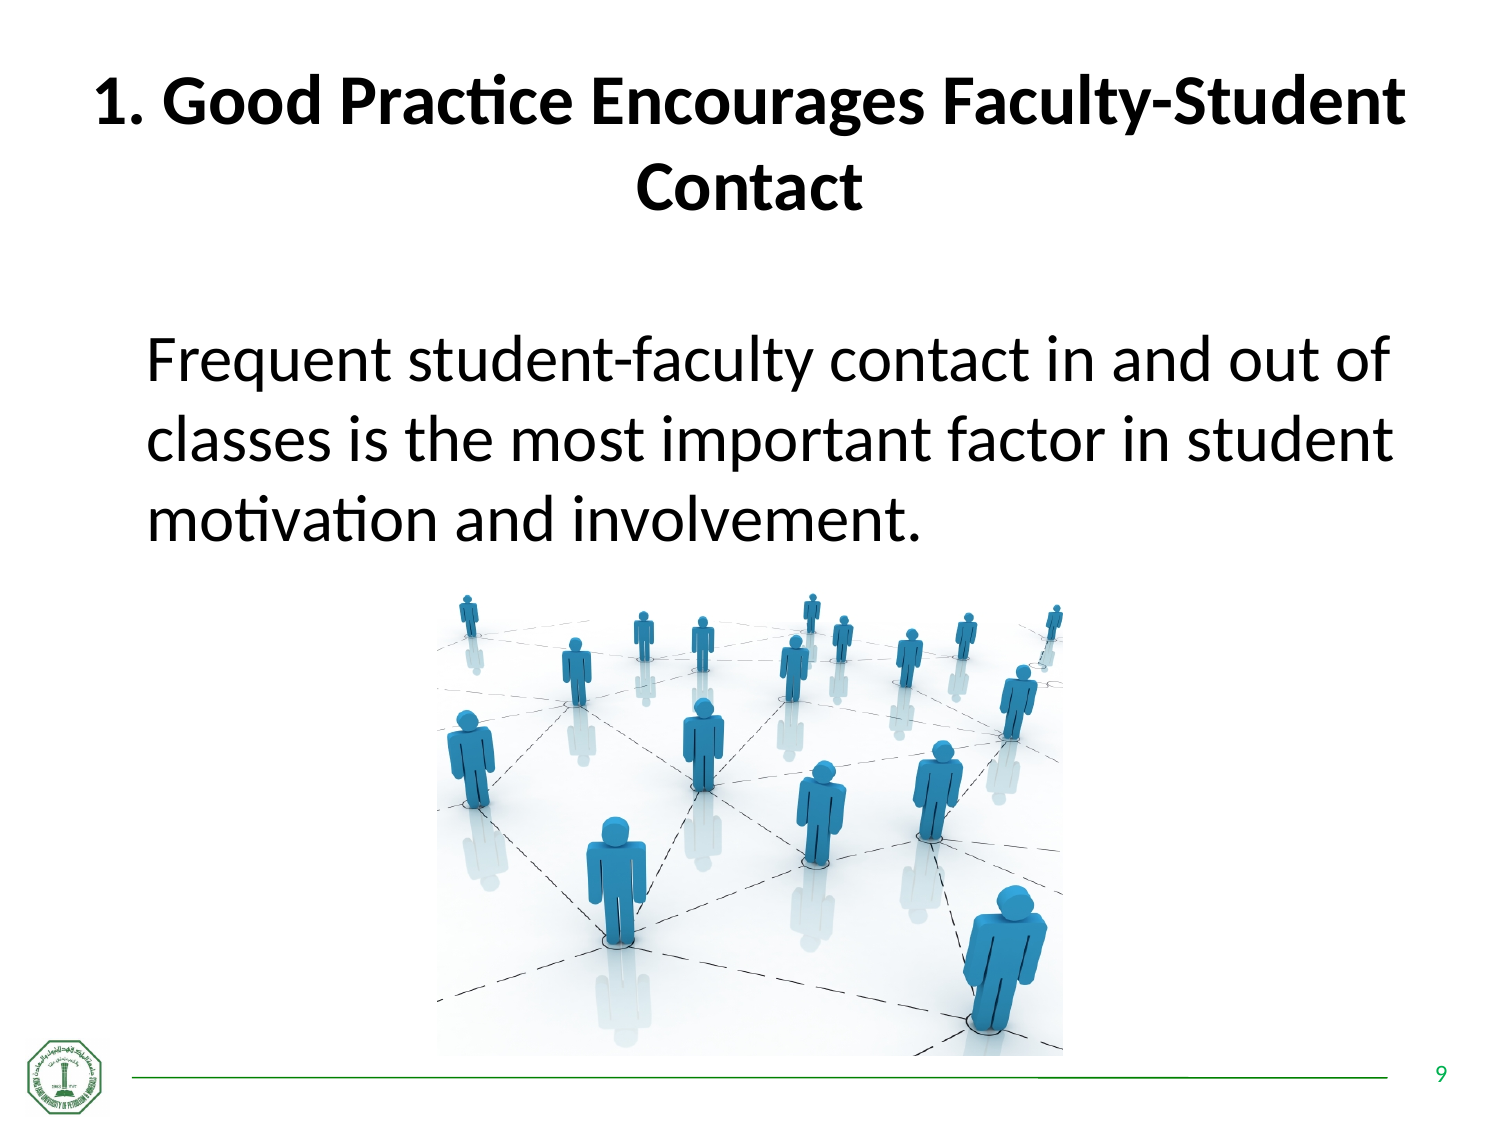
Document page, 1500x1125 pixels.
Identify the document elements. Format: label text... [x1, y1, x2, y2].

picture [437, 587, 1063, 1056]
title 1. Good Practice Encourages Faculty-Student Contact [75, 45, 1425, 233]
picture [25, 1038, 110, 1117]
list Frequent student-faculty contact in and out of classes is the most important factor in student motivation and involvement. [75, 307, 1425, 1050]
slide_number 9 [1387, 1042, 1463, 1103]
